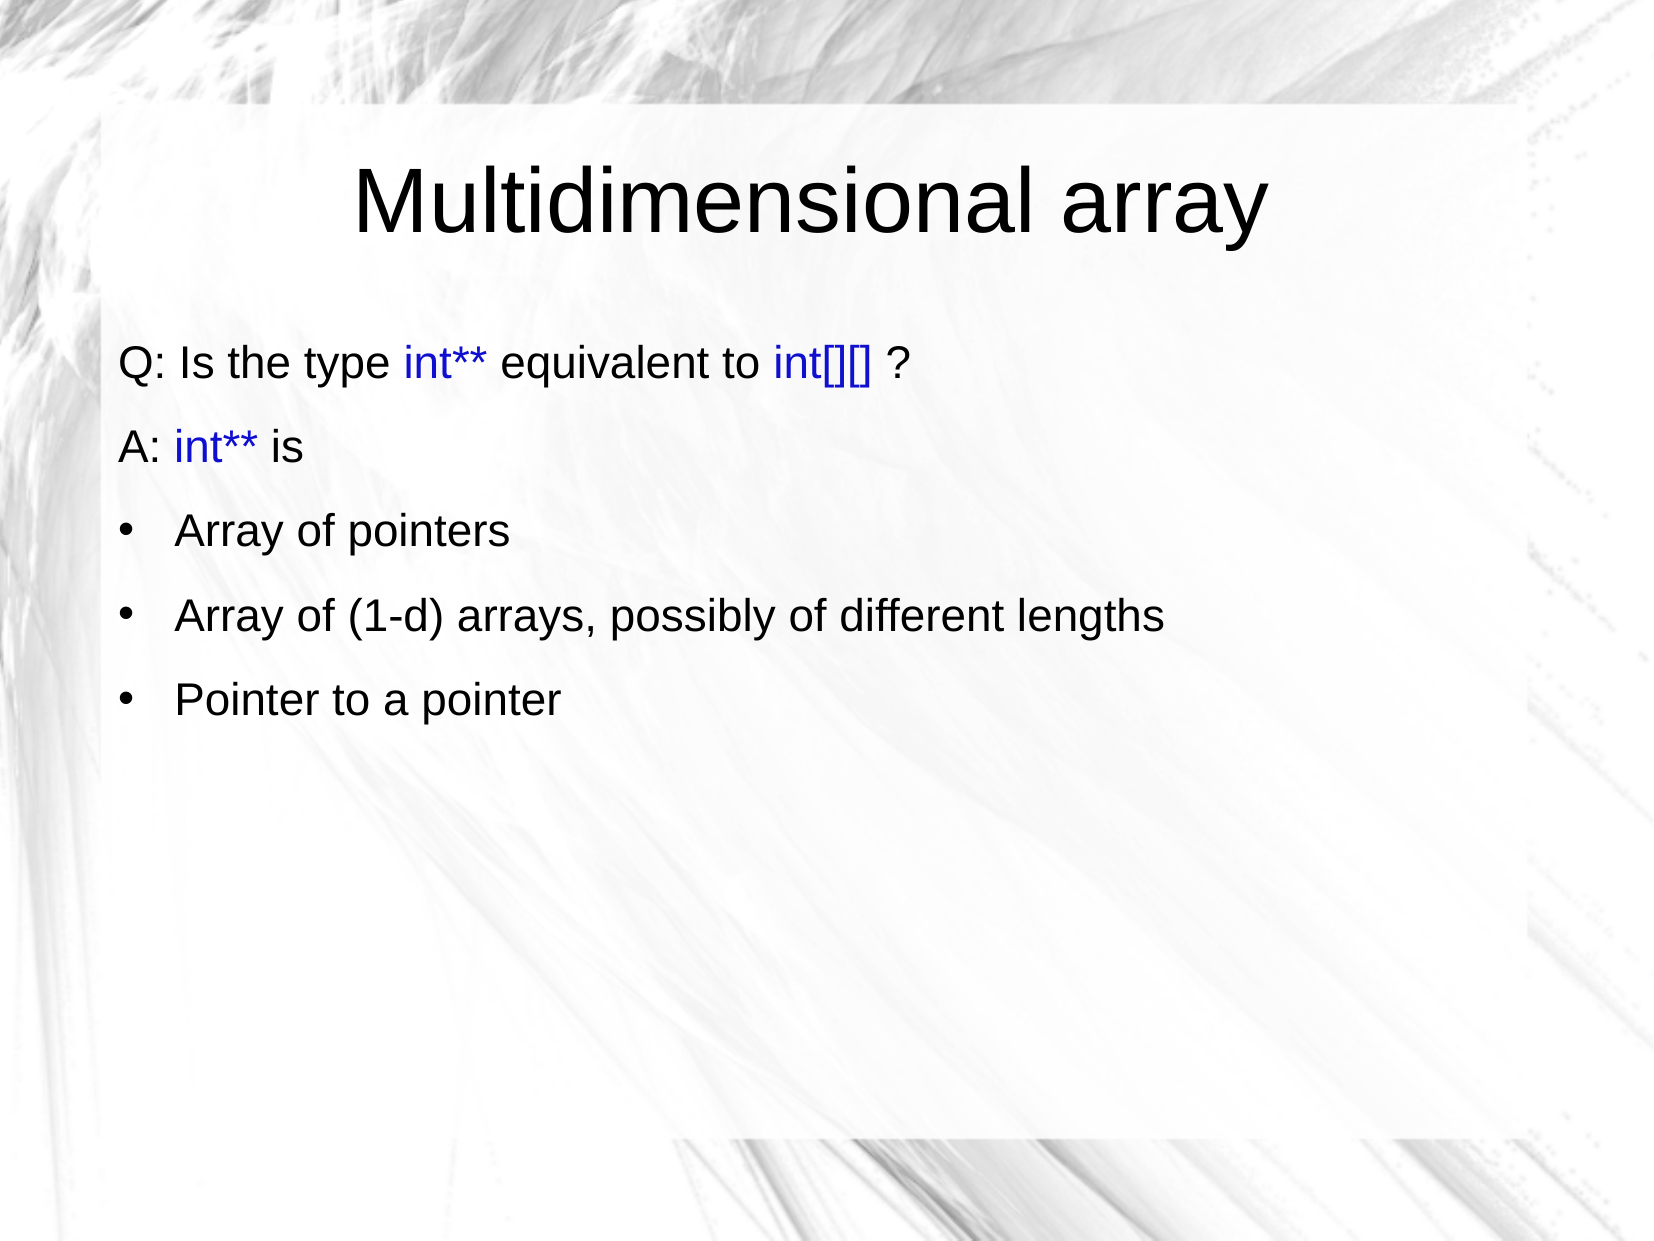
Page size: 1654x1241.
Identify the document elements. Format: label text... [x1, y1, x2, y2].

picture [0, 0, 1654, 1241]
list Q: Is the type int** equivalent to int[][] ? A: int** is Array of pointers Array of (1-d) arrays, possibly of different lengths Pointer to a pointer [118, 332, 1571, 1121]
title Multidimensional array [118, 93, 1506, 299]
